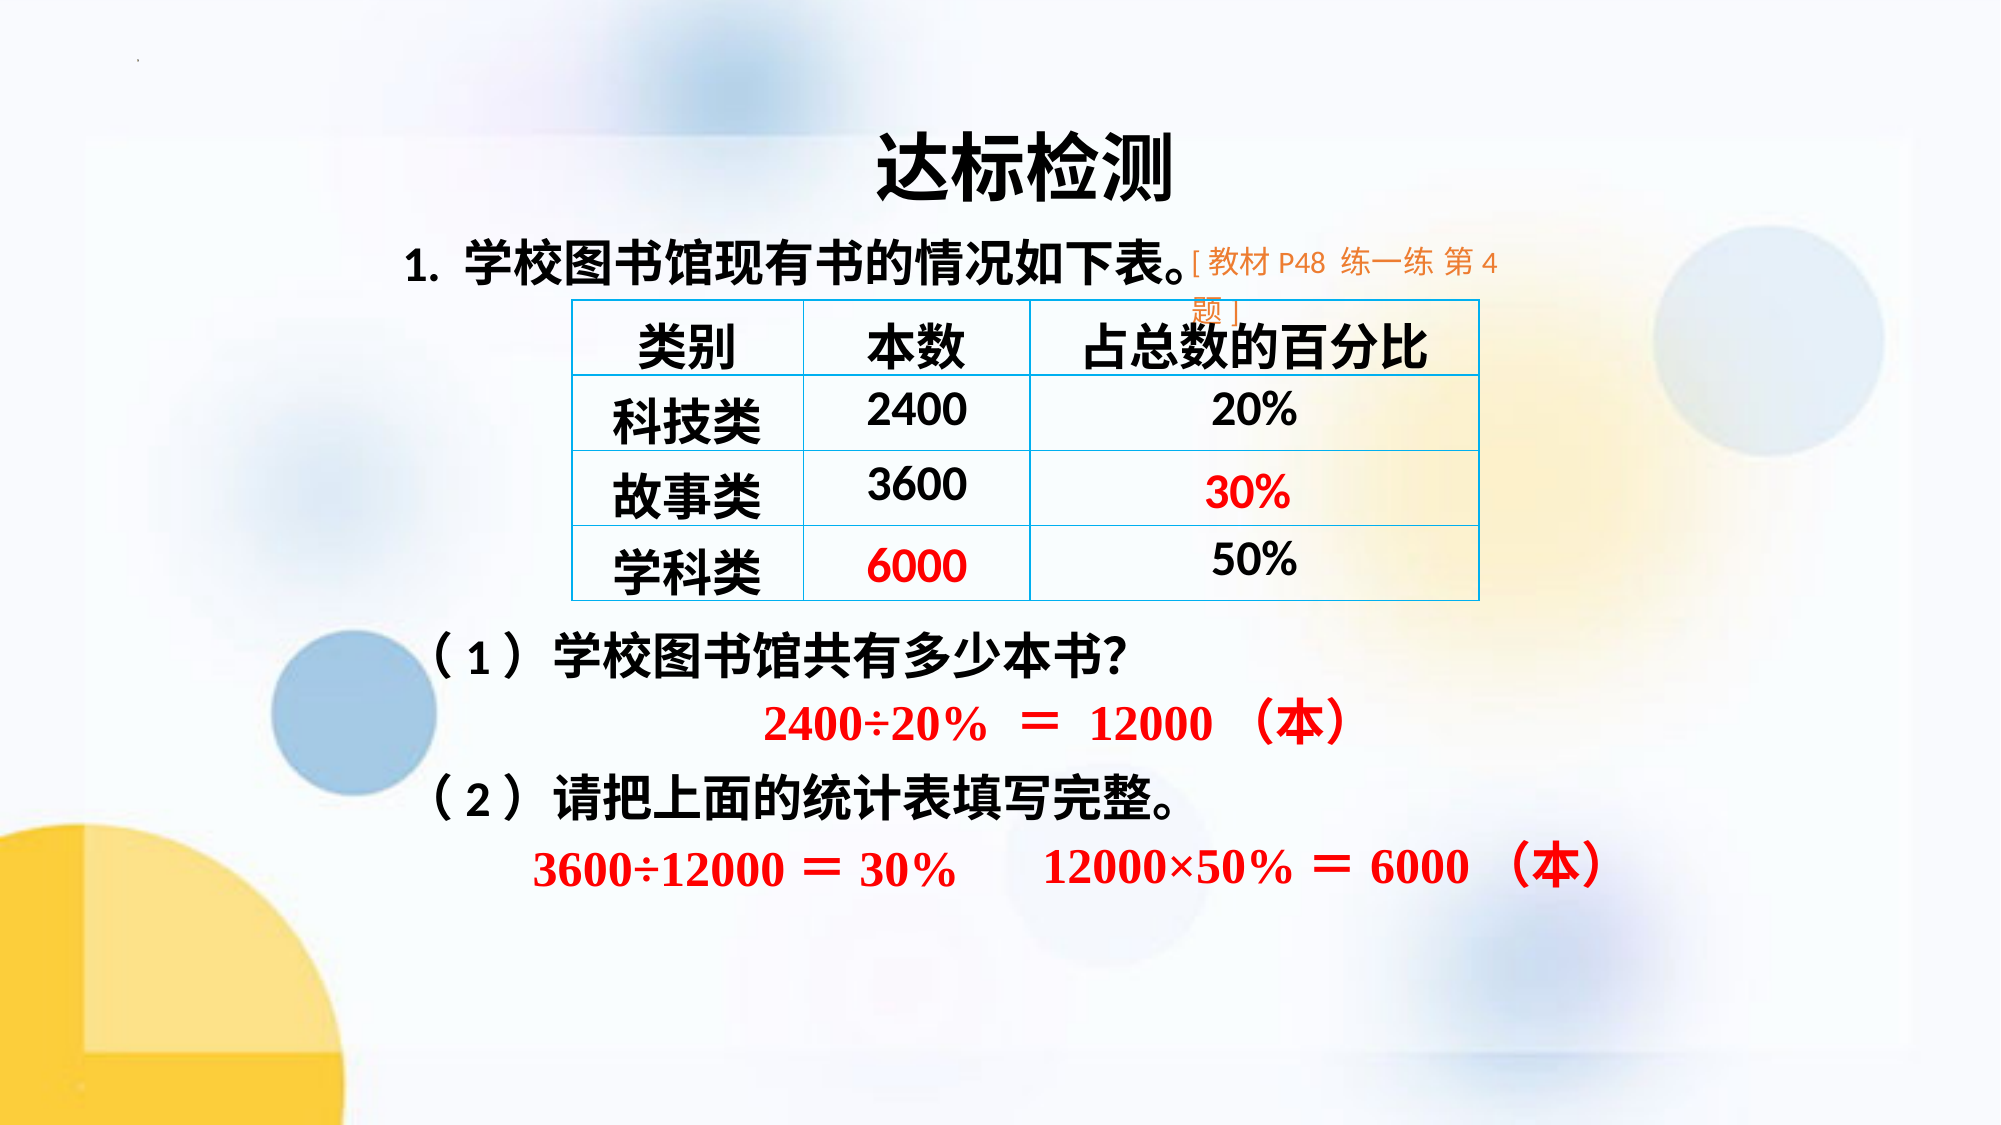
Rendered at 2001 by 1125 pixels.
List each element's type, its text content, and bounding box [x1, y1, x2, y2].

table_cell 故事类 [573, 451, 803, 525]
text_box 6000 [851, 524, 1080, 600]
table_cell 科技类 [573, 376, 803, 450]
table_cell 50% [1080, 526, 1478, 600]
table_cell [1418, 451, 1478, 525]
table_header 本数 [804, 301, 1029, 374]
table_header 占总数的百分比 [1031, 301, 1478, 374]
text_box [教材P48 练一练 第4题] [1176, 223, 1558, 336]
text_box 达标检测 [860, 112, 1191, 218]
text_box 3600÷12000＝30% [518, 829, 1010, 904]
text_box 12000×50%＝6000（本） [1027, 825, 1663, 901]
text_box （1）学校图书馆共有多少本书？ [388, 605, 1434, 688]
table_header 类别 [573, 301, 803, 374]
picture [0, 0, 2001, 1125]
table_cell [1031, 451, 1189, 525]
text_box 2400÷20% ＝ 12000（本） [748, 682, 1423, 758]
table_cell 2400 [804, 376, 1029, 450]
table_cell [804, 526, 851, 600]
table_cell 20% [1031, 376, 1478, 450]
text_box 30% [1189, 451, 1418, 526]
text_box （2）请把上面的统计表填写完整。 [388, 746, 1247, 835]
table_cell 3600 [804, 451, 1029, 525]
text_box 1. 学校图书馆现有书的情况如下表。 [387, 211, 1264, 294]
table_cell 学科类 [573, 526, 803, 600]
